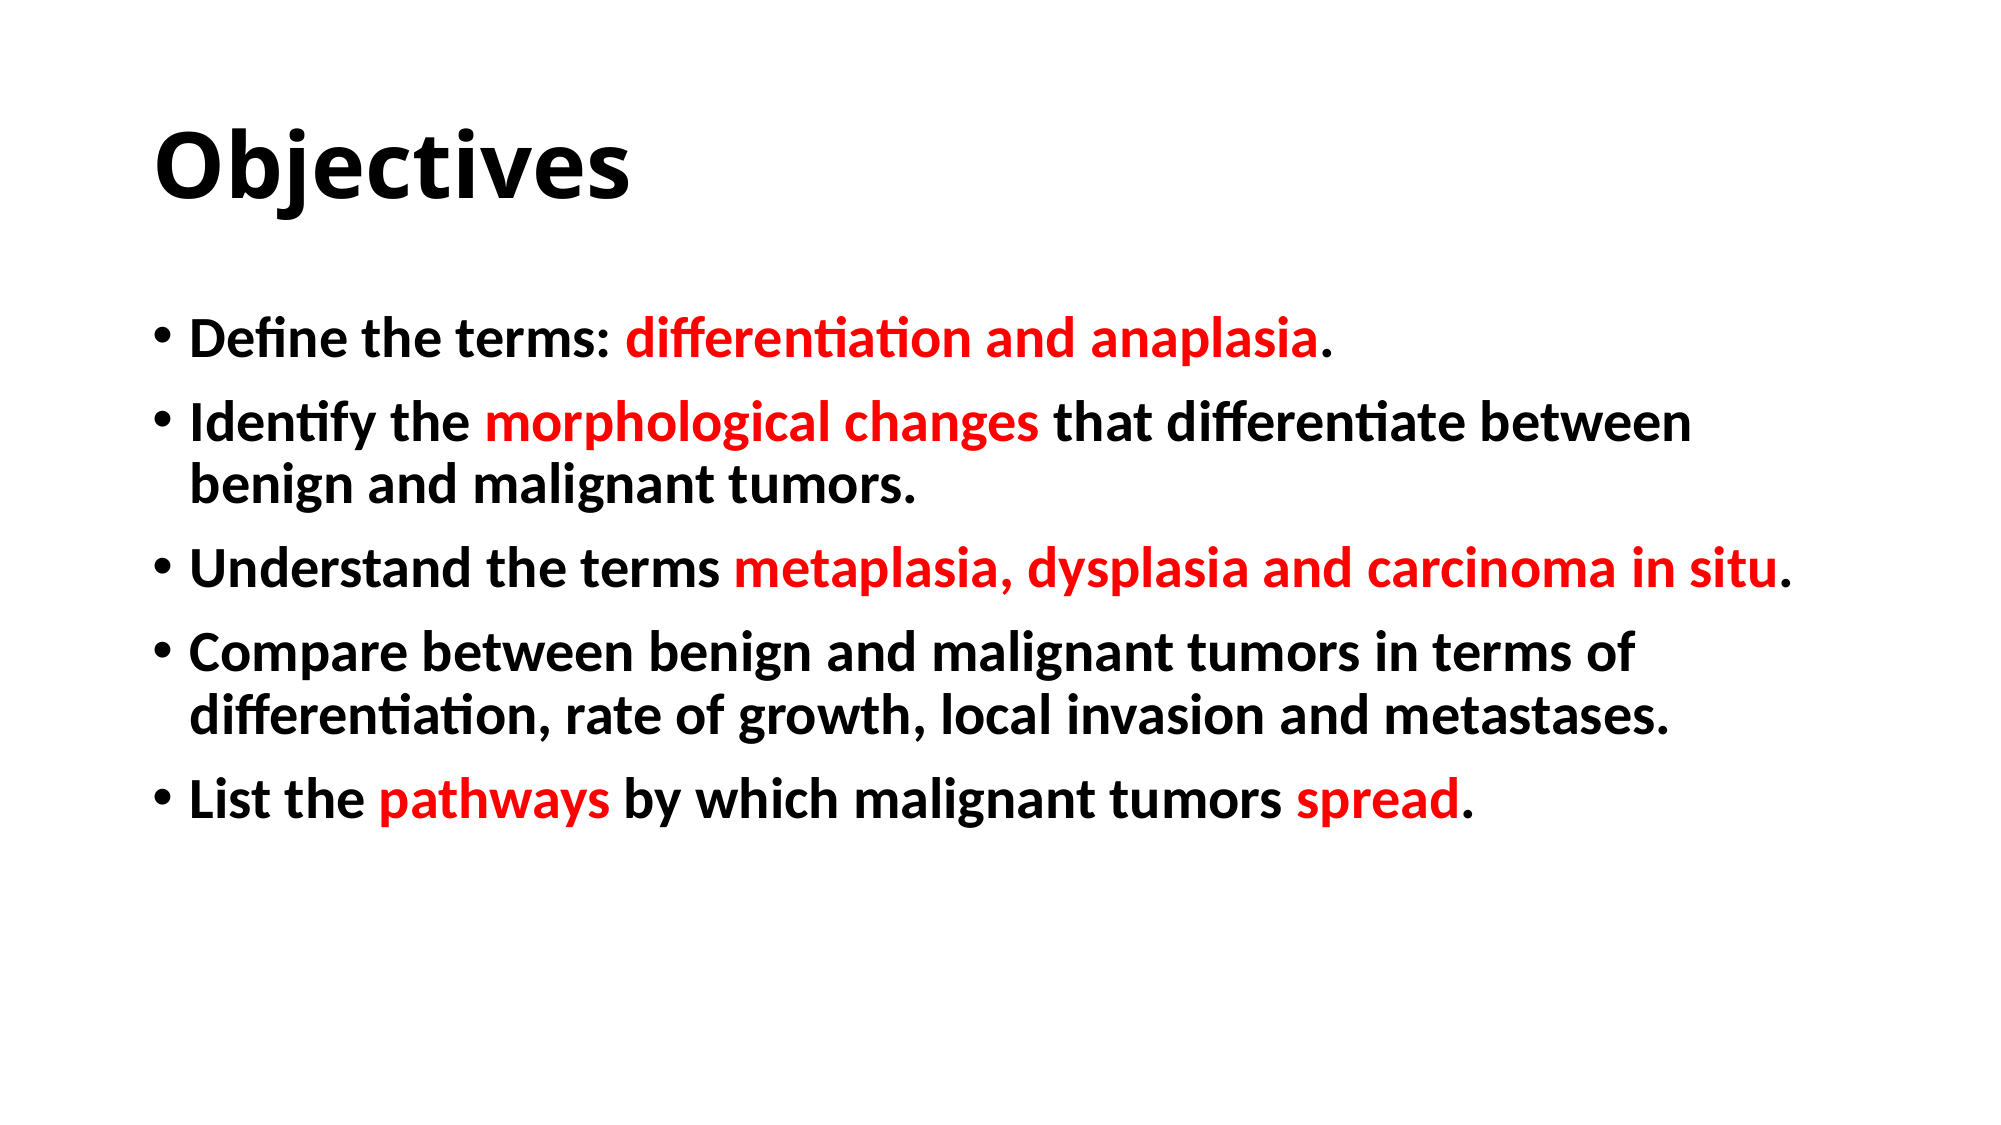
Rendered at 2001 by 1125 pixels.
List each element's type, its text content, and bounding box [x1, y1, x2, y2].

list Define the terms: differentiation and anaplasia. Identify the morphological changes that differentiate between benign and malignant tumors. Understand the terms metaplasia, dysplasia and carcinoma in situ. Compare between benign and malignant tumors in terms of differentiation, rate of growth, local invasion and metastases. List the pathways by which malignant tumors spread. [137, 299, 1863, 1014]
title Objectives [137, 59, 1863, 278]
